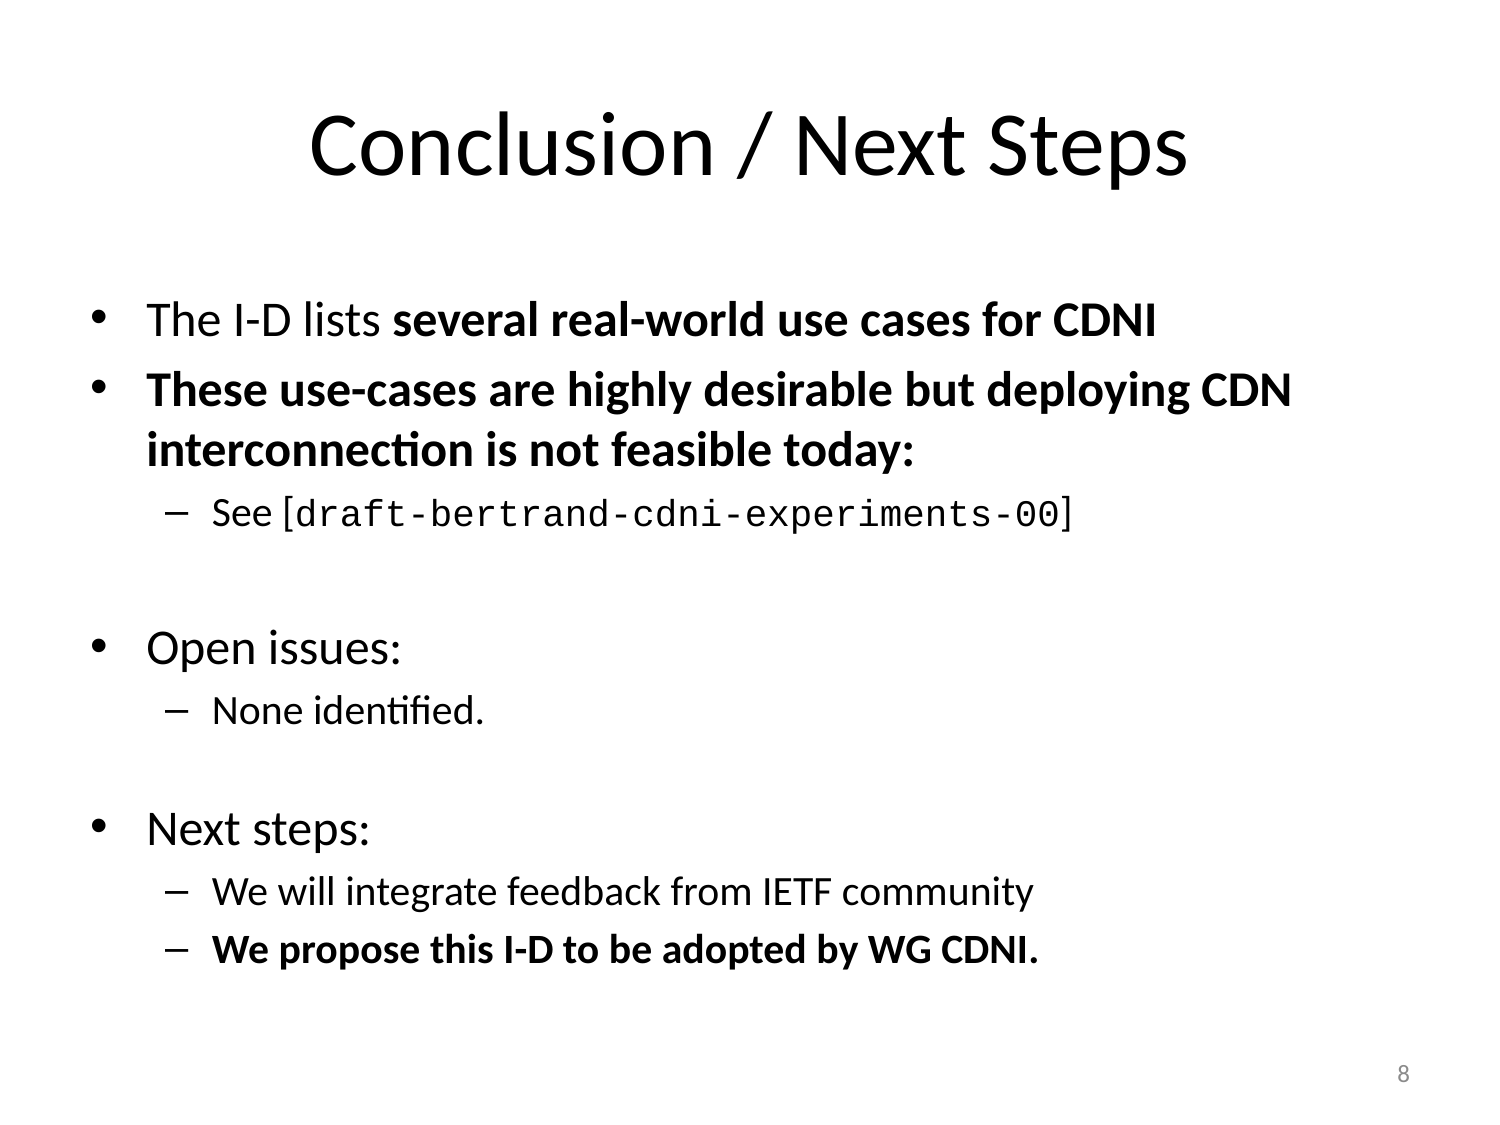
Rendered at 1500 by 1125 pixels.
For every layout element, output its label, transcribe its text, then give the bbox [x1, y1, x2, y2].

slide_number 8 [1074, 1042, 1425, 1103]
title Conclusion / Next Steps [74, 44, 1426, 233]
list The I-D lists several real-world use cases for CDNI These use-cases are highly desirable but deploying CDN interconnection is not feasible today: See [draft-bertrand-cdni-experiments-00] Open issues: None identified. Next steps: We will integrate feedback from IETF community We propose this I-D to be adopted by WG CDNI. [74, 278, 1426, 1006]
